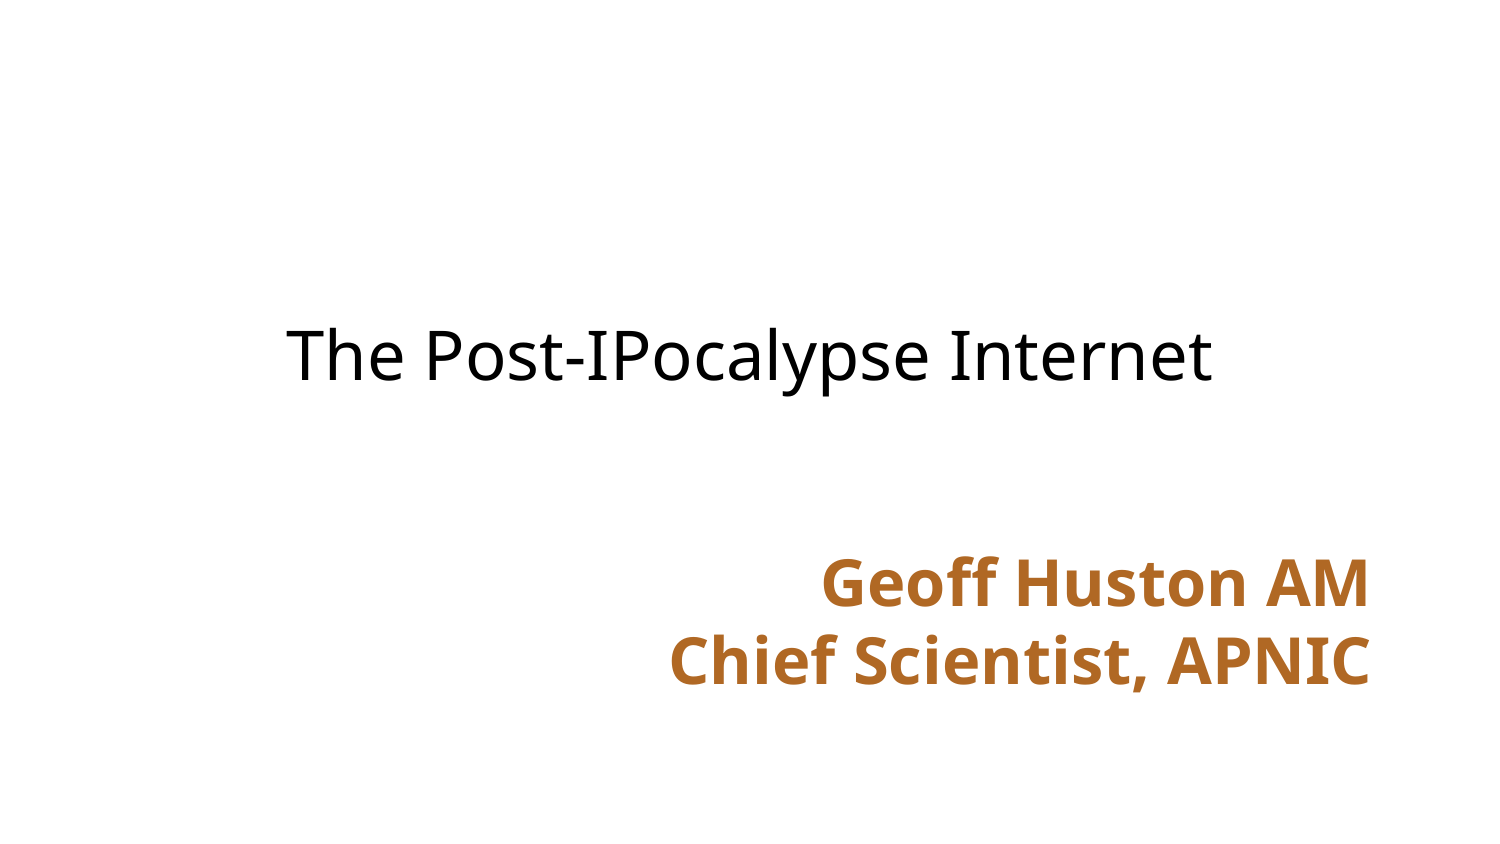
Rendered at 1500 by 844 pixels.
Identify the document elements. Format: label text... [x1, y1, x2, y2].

subtitle Geoff Huston AM Chief Scientist, APNIC [600, 533, 1388, 750]
title The Post-IPocalypse Internet [112, 262, 1388, 443]
